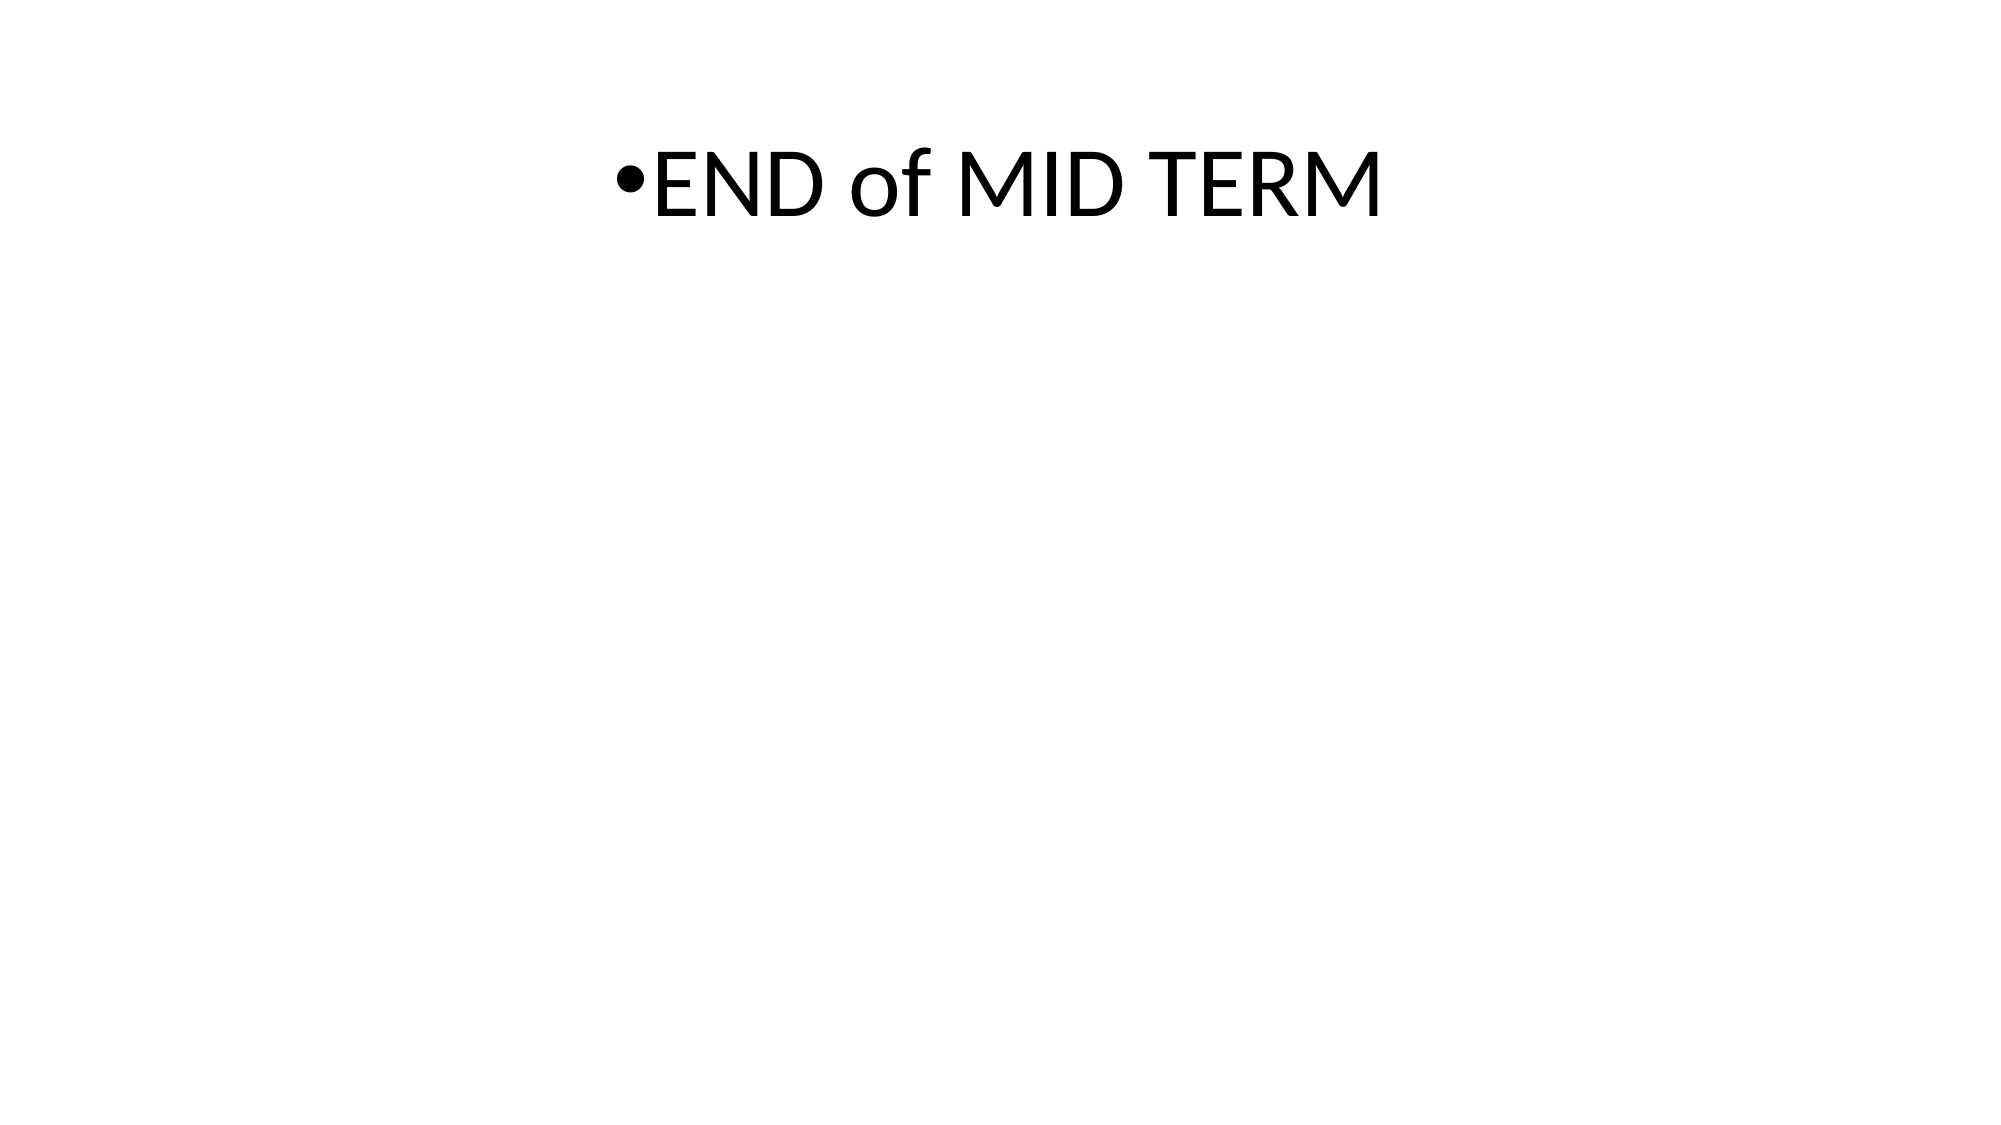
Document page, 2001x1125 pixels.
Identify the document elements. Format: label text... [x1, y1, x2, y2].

list END of MID TERM [137, 122, 1863, 1014]
